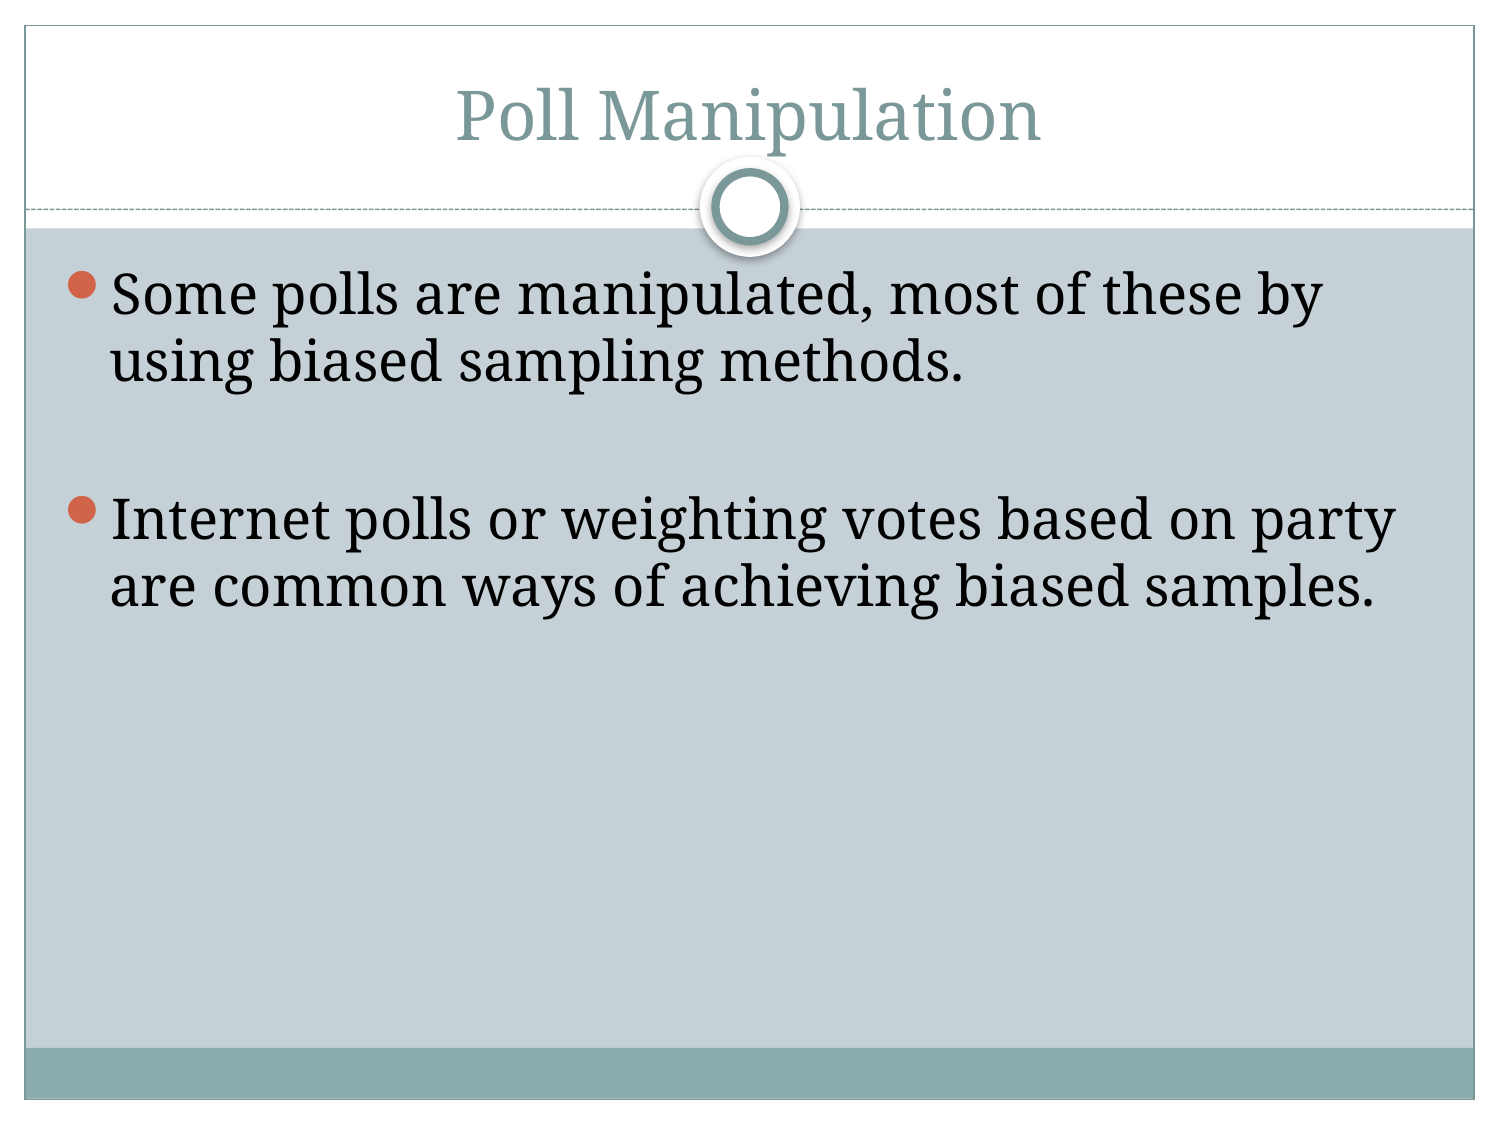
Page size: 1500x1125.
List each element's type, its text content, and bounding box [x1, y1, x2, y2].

title Poll Manipulation [49, 37, 1450, 162]
list Some polls are manipulated, most of these by using biased sampling methods. Internet polls or weighting votes based on party are common ways of achieving biased samples. [49, 250, 1445, 1001]
